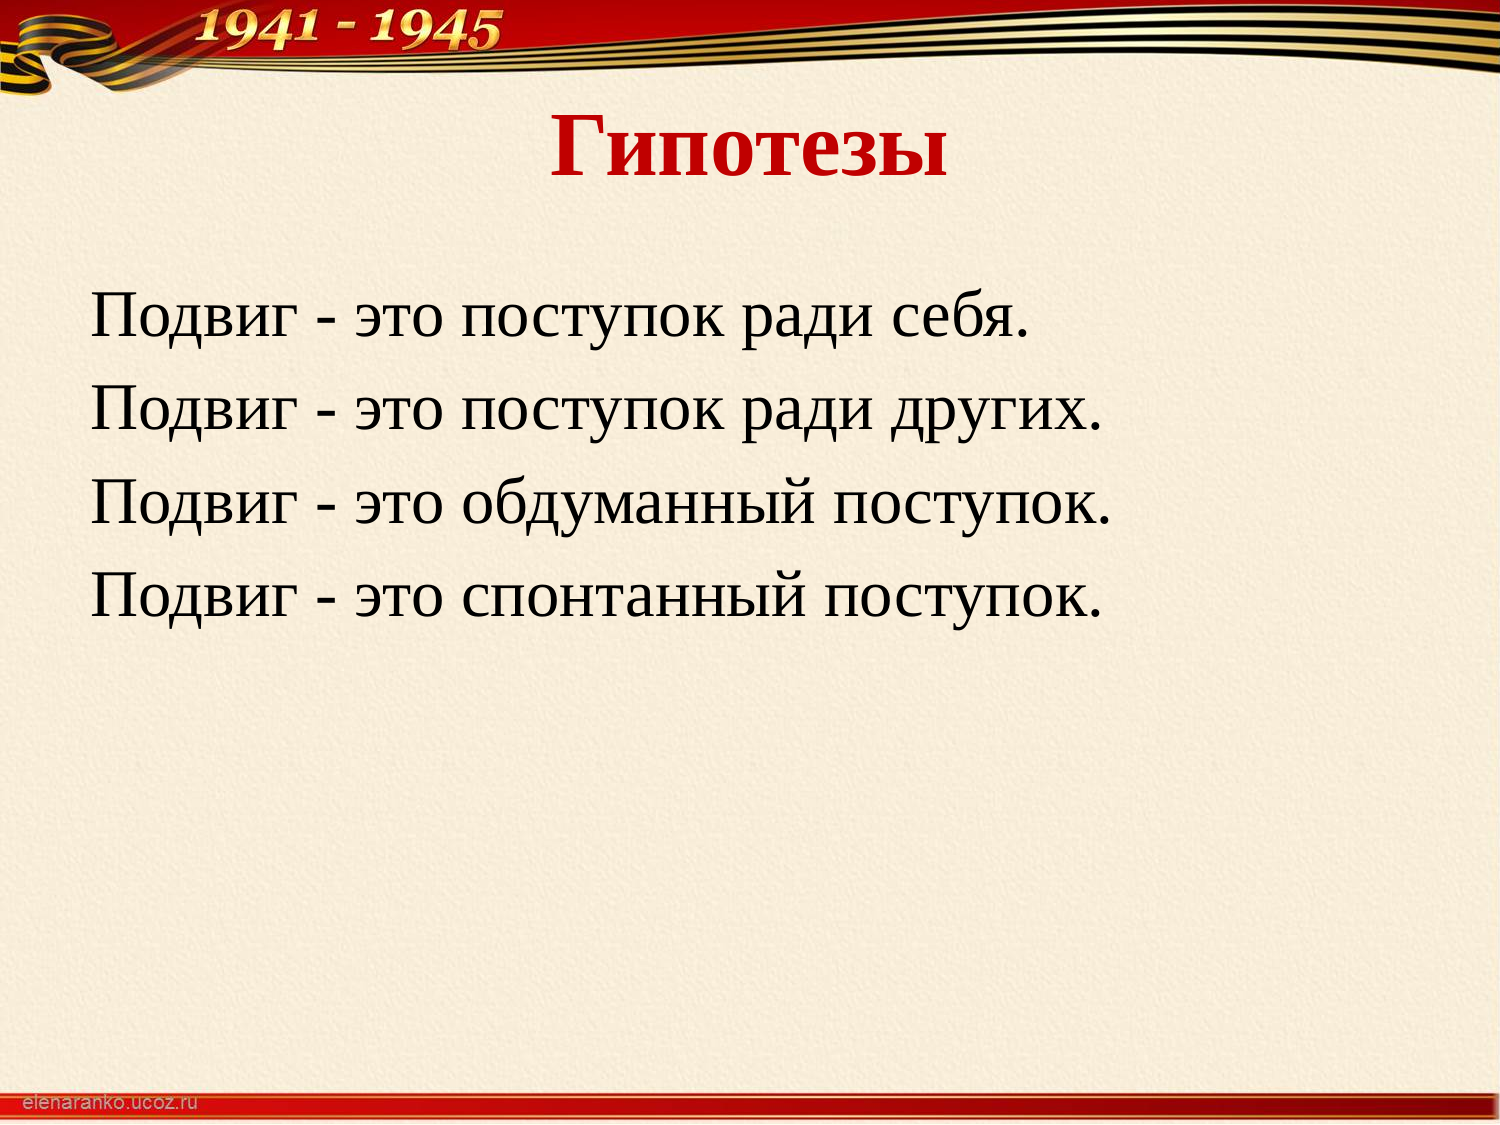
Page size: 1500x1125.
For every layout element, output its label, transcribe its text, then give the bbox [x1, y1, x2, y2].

title Гипотезы [75, 45, 1425, 233]
list Подвиг - это поступок ради себя. Подвиг - это поступок ради других. Подвиг - это обдуманный поступок. Подвиг - это спонтанный поступок. [75, 262, 1425, 1005]
picture [0, 0, 1500, 1125]
